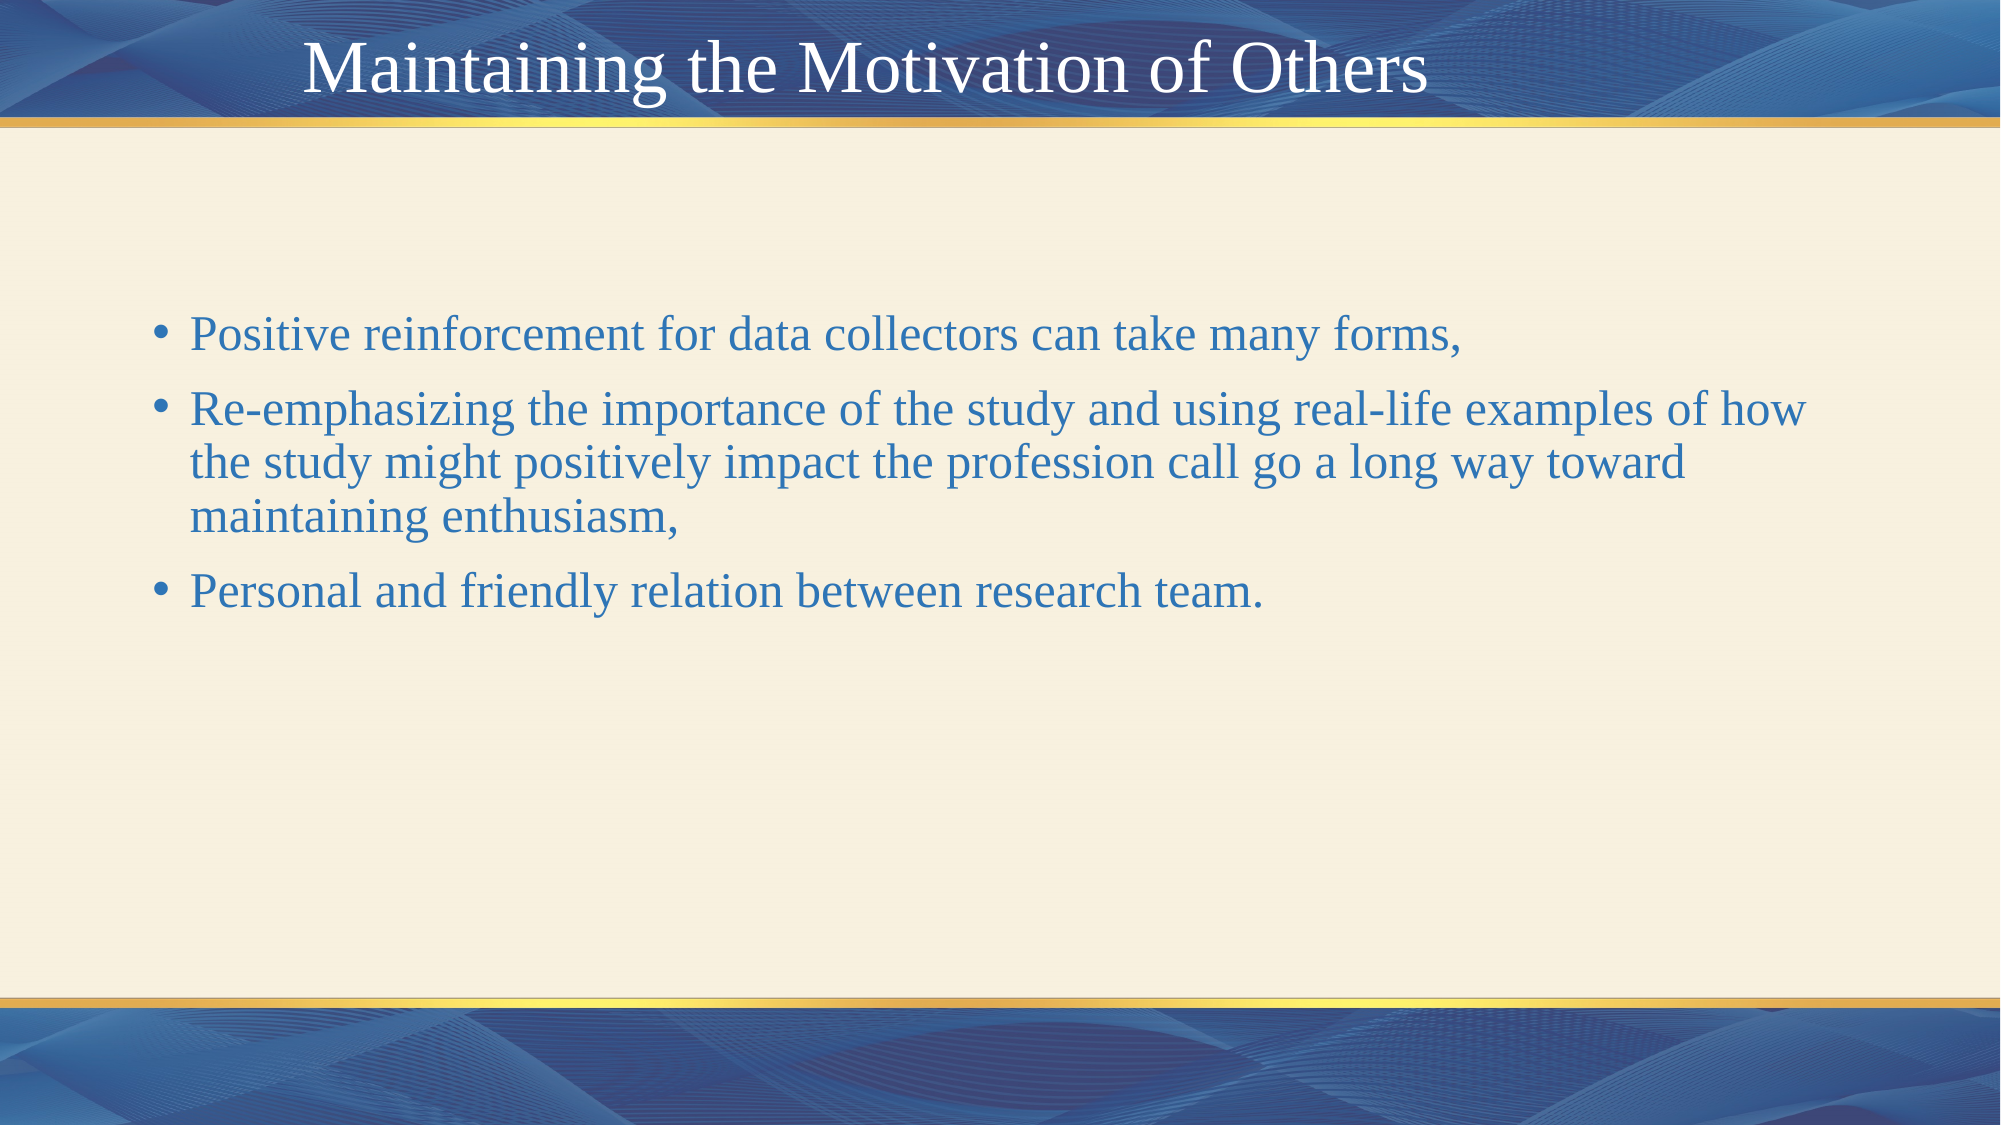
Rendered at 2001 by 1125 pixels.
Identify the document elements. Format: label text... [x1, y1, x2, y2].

picture [0, 0, 2001, 1125]
list Positive reinforcement for data collectors can take many forms, Re-emphasizing the importance of the study and using real-life examples of how the study might positively impact the profession call go a long way toward maintaining enthusiasm, Personal and friendly relation between research team. [137, 299, 1863, 1014]
title Maintaining the Motivation of Others [287, 0, 1638, 138]
